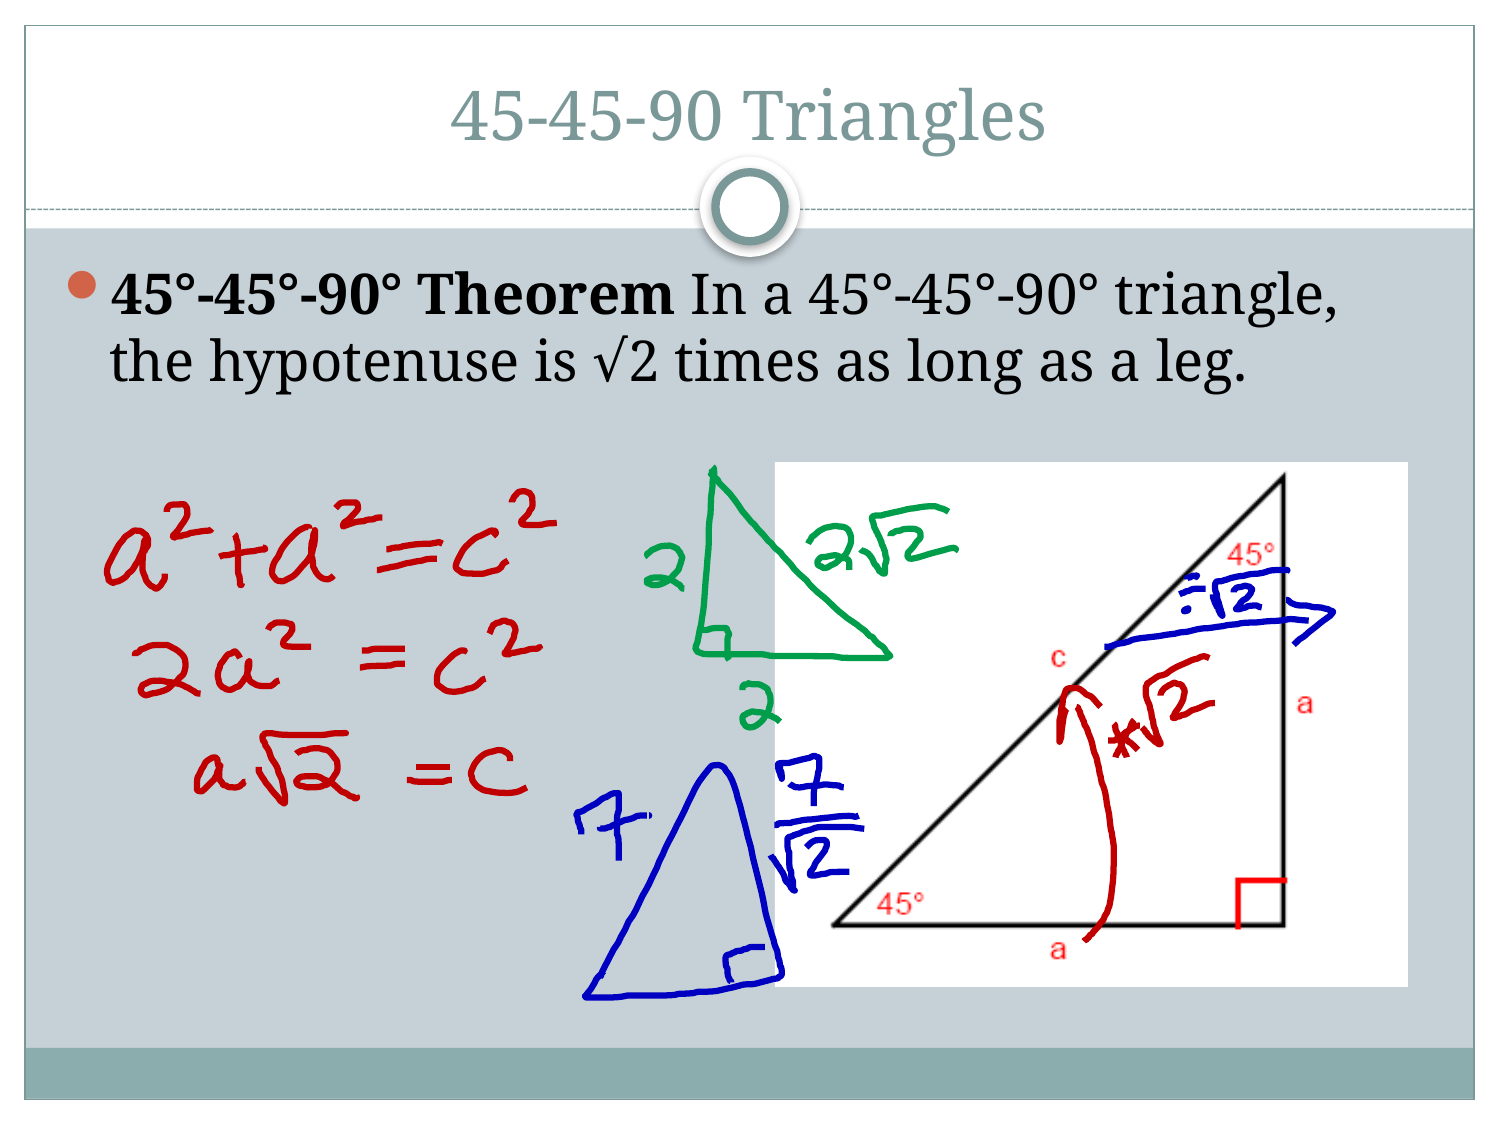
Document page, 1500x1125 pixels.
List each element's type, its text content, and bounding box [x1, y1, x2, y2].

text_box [646, 466, 957, 728]
picture [774, 462, 1409, 987]
text_box [584, 764, 767, 999]
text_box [1104, 569, 1334, 648]
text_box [106, 491, 558, 804]
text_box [576, 792, 650, 861]
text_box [770, 755, 865, 891]
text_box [1059, 656, 1216, 942]
title 45-45-90 Triangles [49, 37, 1450, 162]
list 45°-45°-90° Theorem In a 45°-45°-90° triangle, the hypotenuse is √2 times as long as a leg. [49, 250, 1445, 1001]
